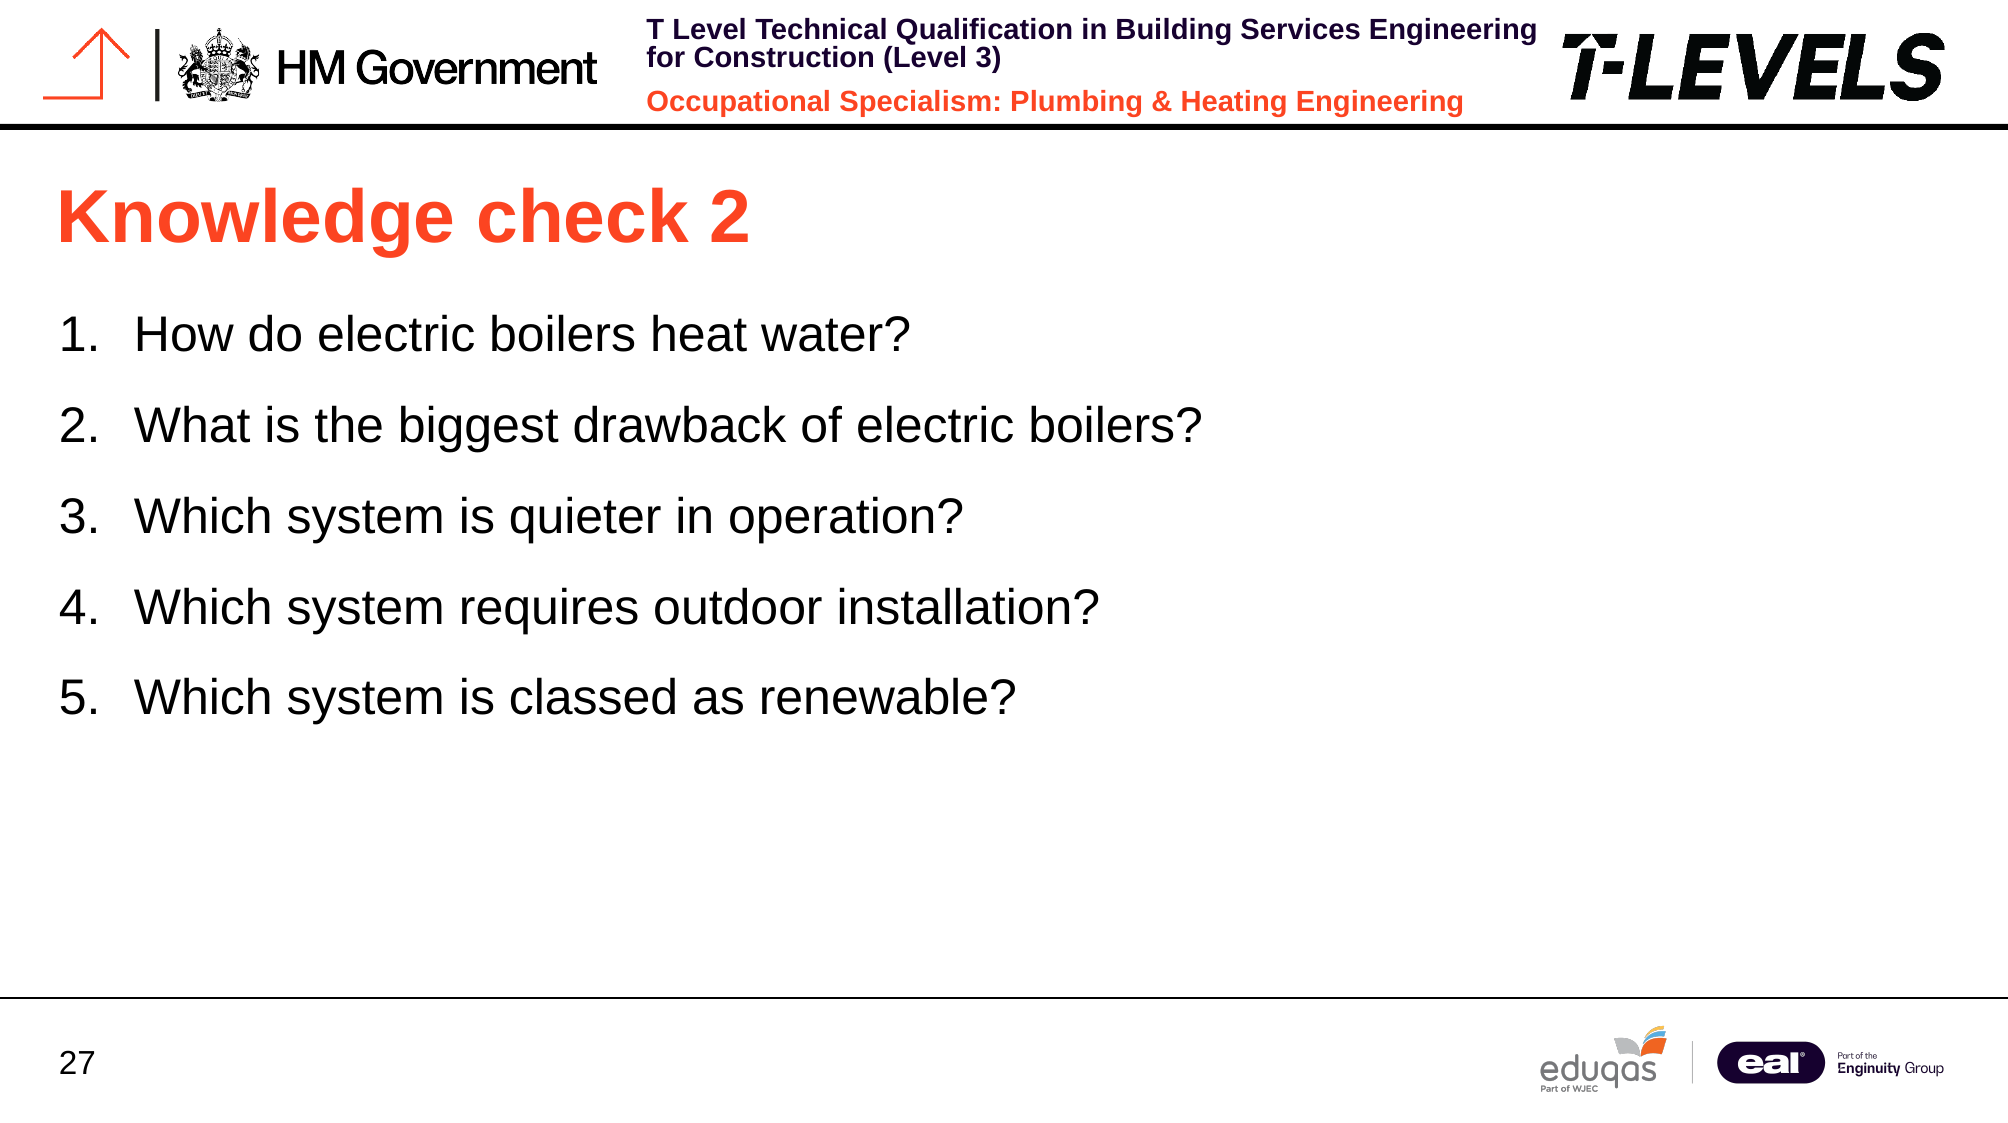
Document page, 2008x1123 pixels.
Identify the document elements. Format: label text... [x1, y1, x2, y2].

list How do electric boilers heat water? What is the biggest drawback of electric boilers? Which system is quieter in operation? Which system requires outdoor installation? Which system is classed as renewable? [59, 295, 1949, 959]
picture [155, 28, 597, 102]
title Knowledge check 2 [41, 111, 1949, 314]
picture [1543, 25, 1964, 108]
picture [38, 27, 136, 100]
picture [1535, 1021, 1949, 1097]
